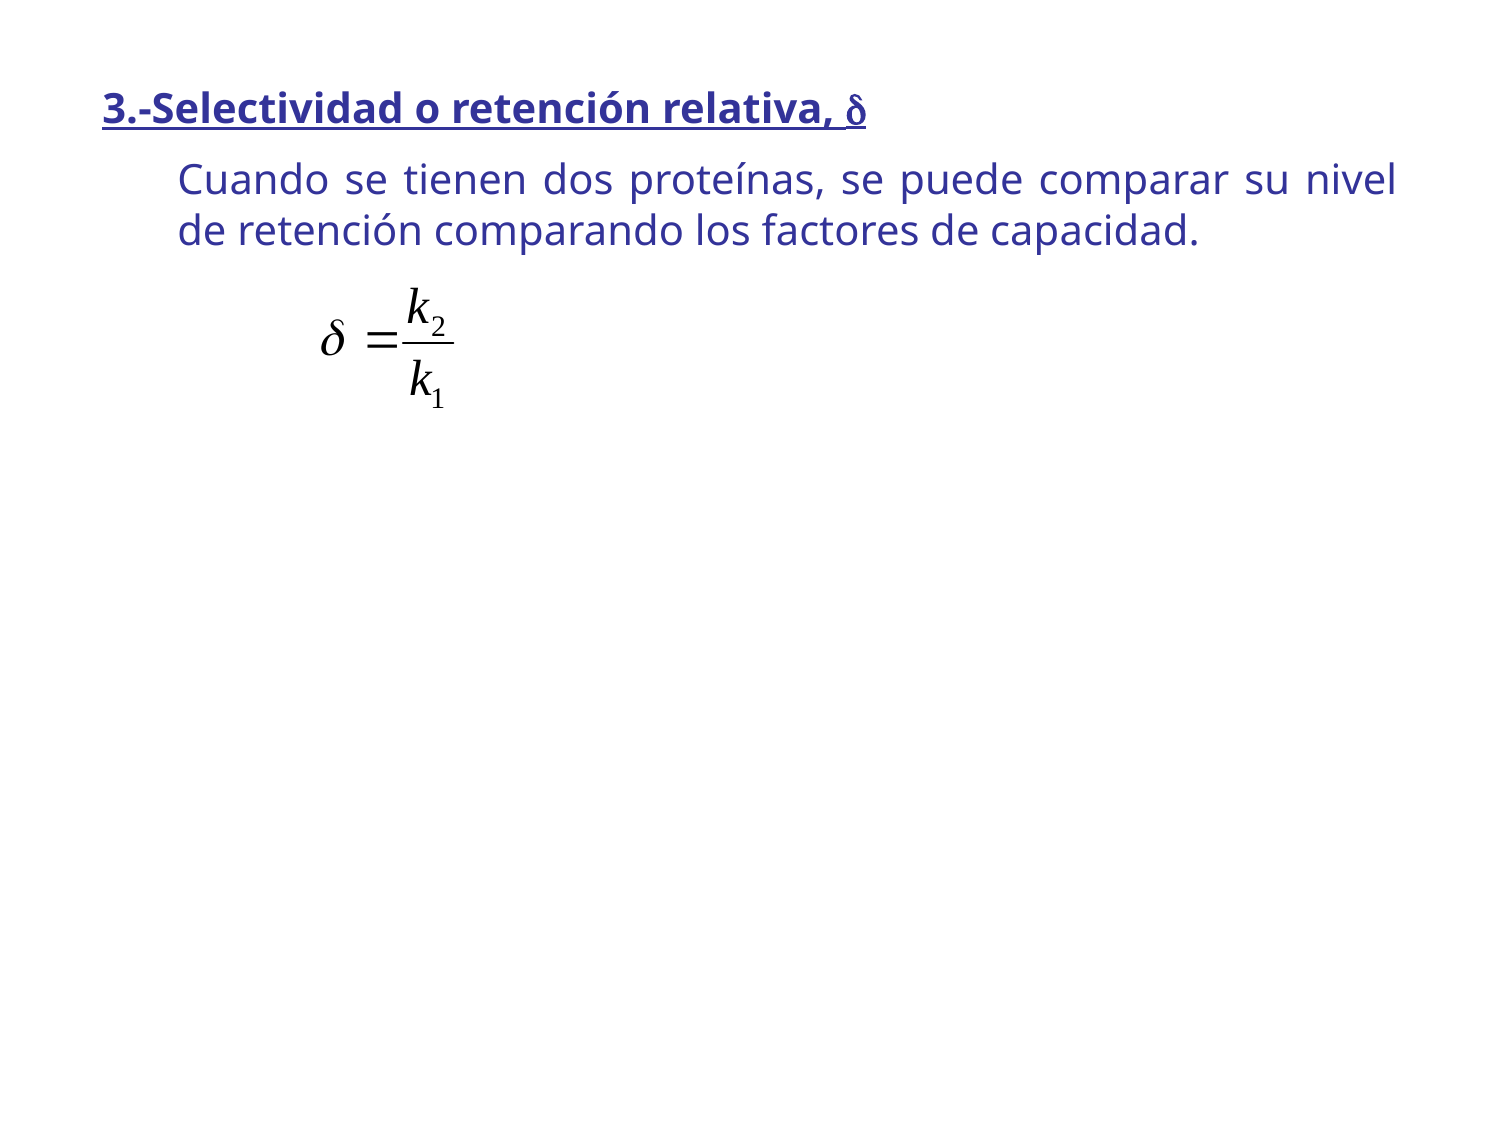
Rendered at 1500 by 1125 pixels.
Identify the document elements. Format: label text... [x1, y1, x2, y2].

text_box 3.-Selectividad o retención relativa, d Cuando se tienen dos proteínas, se puede comparar su nivel de retención comparando los factores de capacidad. [87, 74, 1413, 261]
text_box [312, 274, 466, 420]
